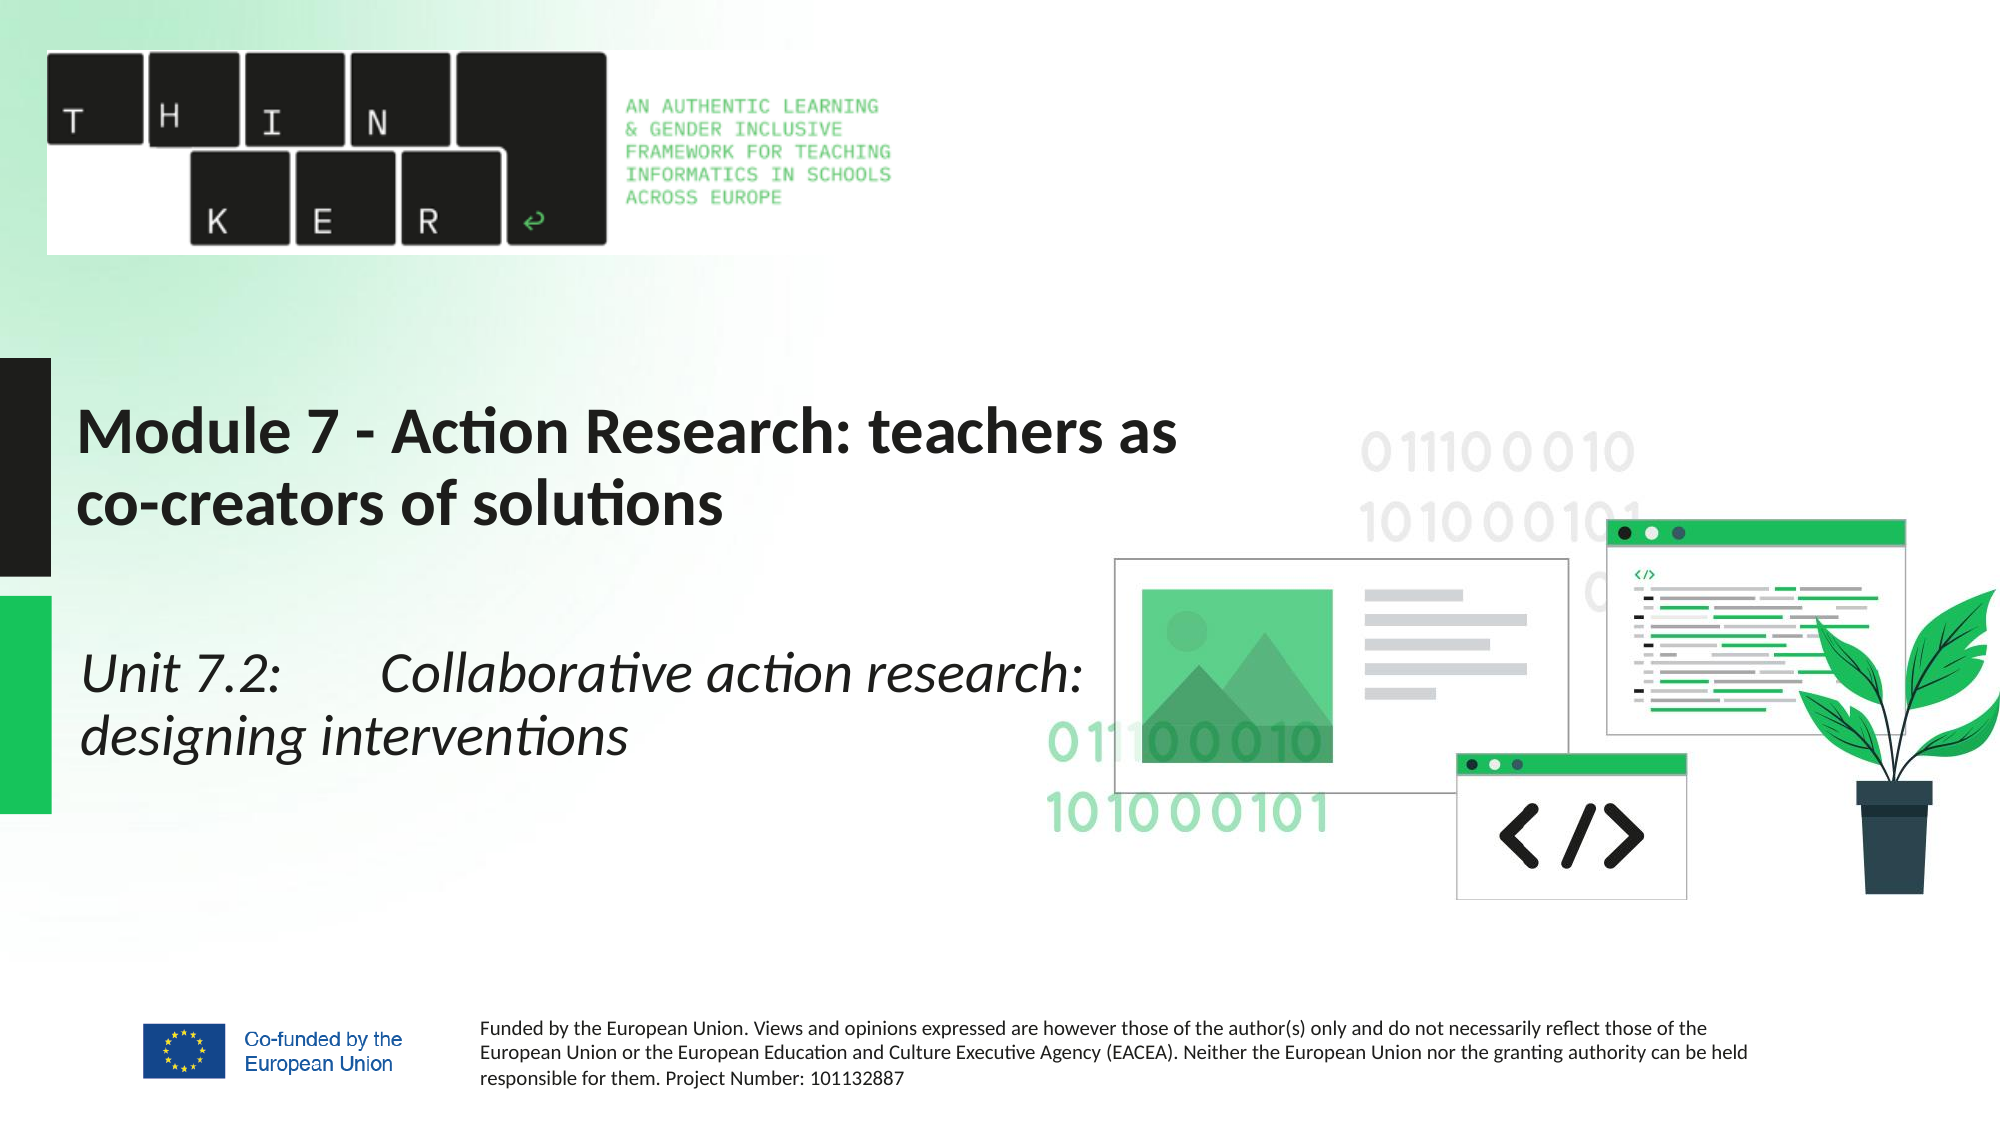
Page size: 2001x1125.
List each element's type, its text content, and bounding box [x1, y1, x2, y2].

picture [1047, 431, 2000, 900]
subtitle Unit 7.2: Collaborative action research: designing interventions [65, 599, 1197, 812]
title Module 7 - Action Research: teachers as co-creators of solutions [61, 358, 1196, 578]
picture [0, 0, 907, 1125]
